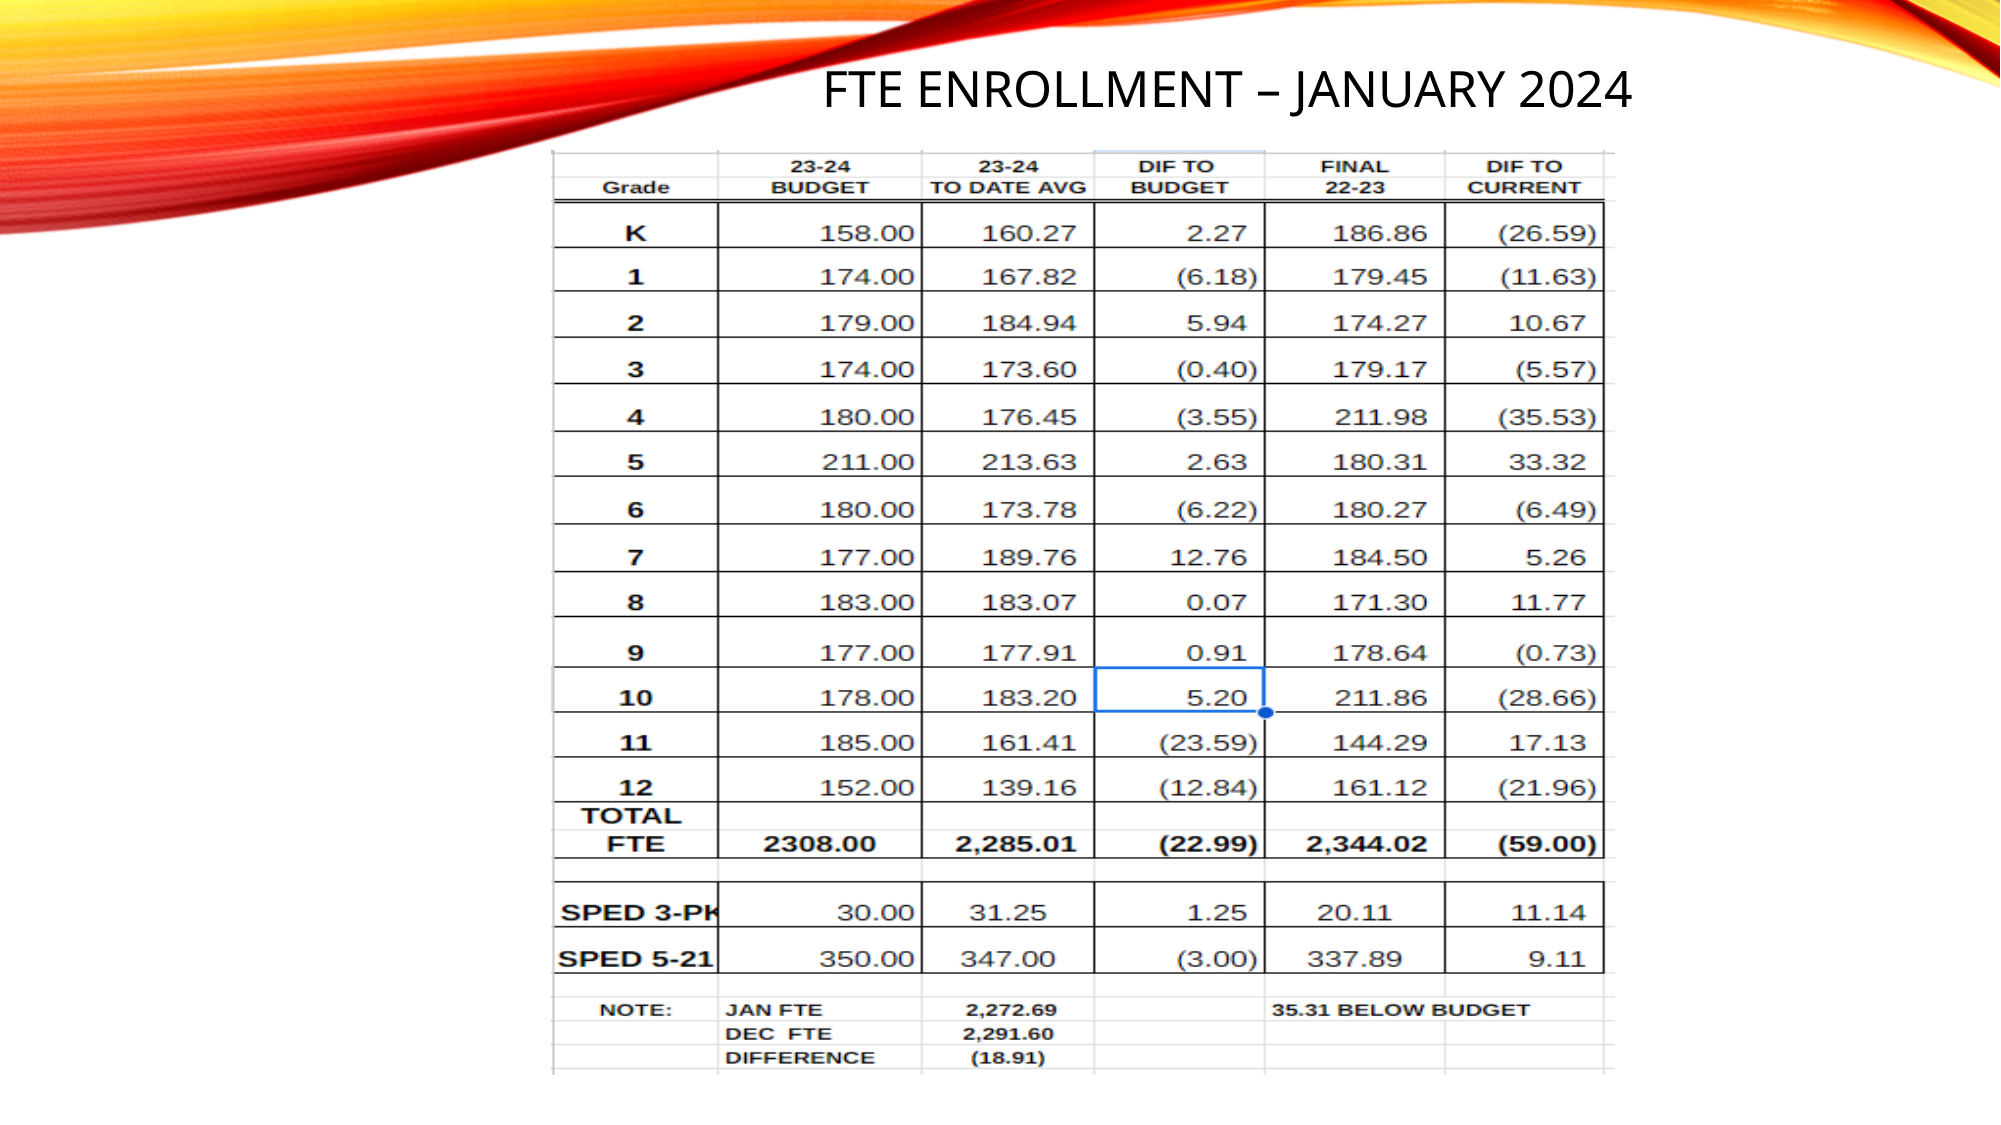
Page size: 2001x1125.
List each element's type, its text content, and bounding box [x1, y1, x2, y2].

title FTE ENROLLMENT – JANUARY 2024 [521, 31, 1934, 151]
picture [0, 0, 2000, 1076]
